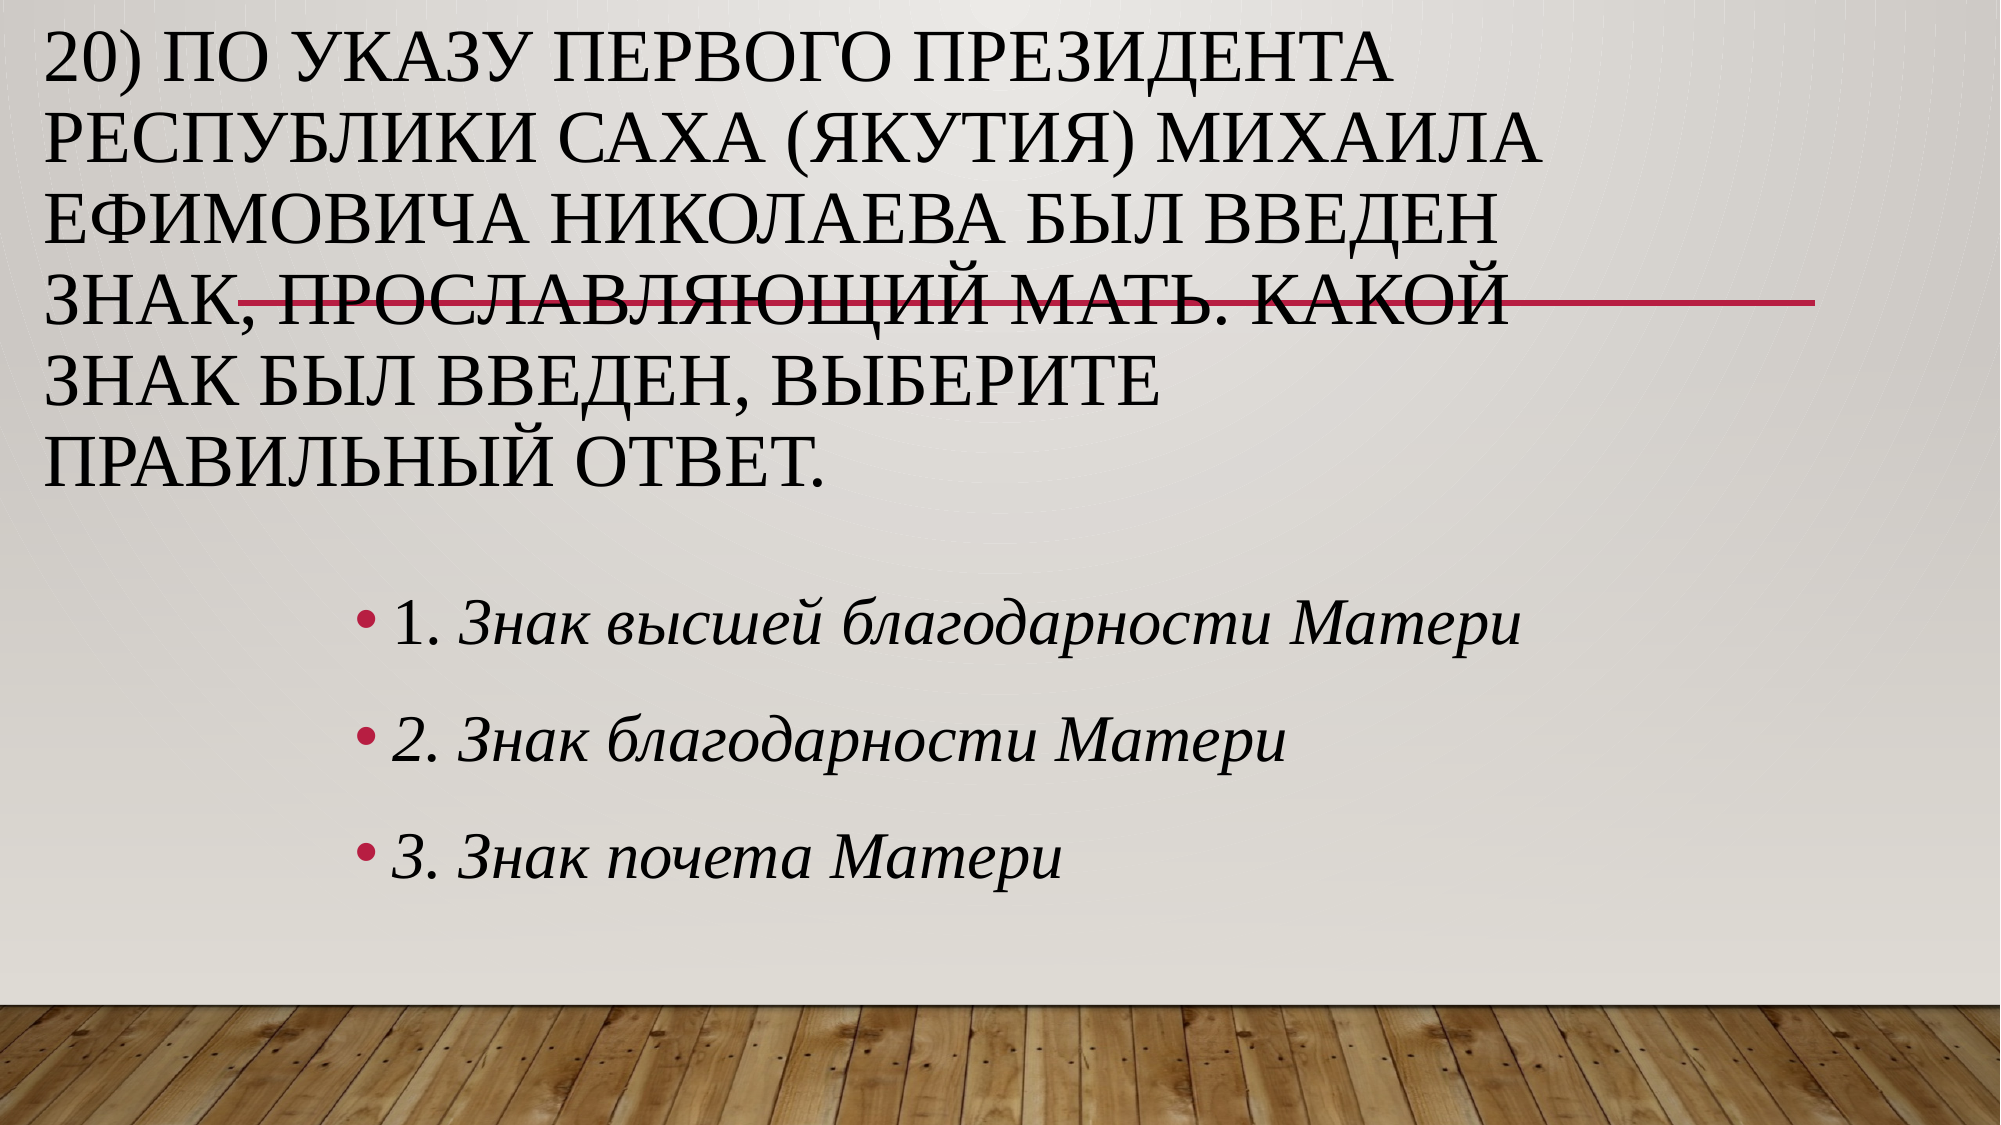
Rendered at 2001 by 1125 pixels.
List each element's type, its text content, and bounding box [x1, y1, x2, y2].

title 20) По Указу первого Президента Республики Саха (Якутия) Михаила Ефимовича Николаева был введен Знак, прославляющий Мать. Какой Знак был введен, выберите правильный ответ. [28, 9, 1605, 182]
list 1. 3нак высшей благодарности Матери 2. Знак благодарности Матери 3. Знак почета Матери [339, 483, 1915, 1050]
picture [0, 1005, 2000, 1125]
